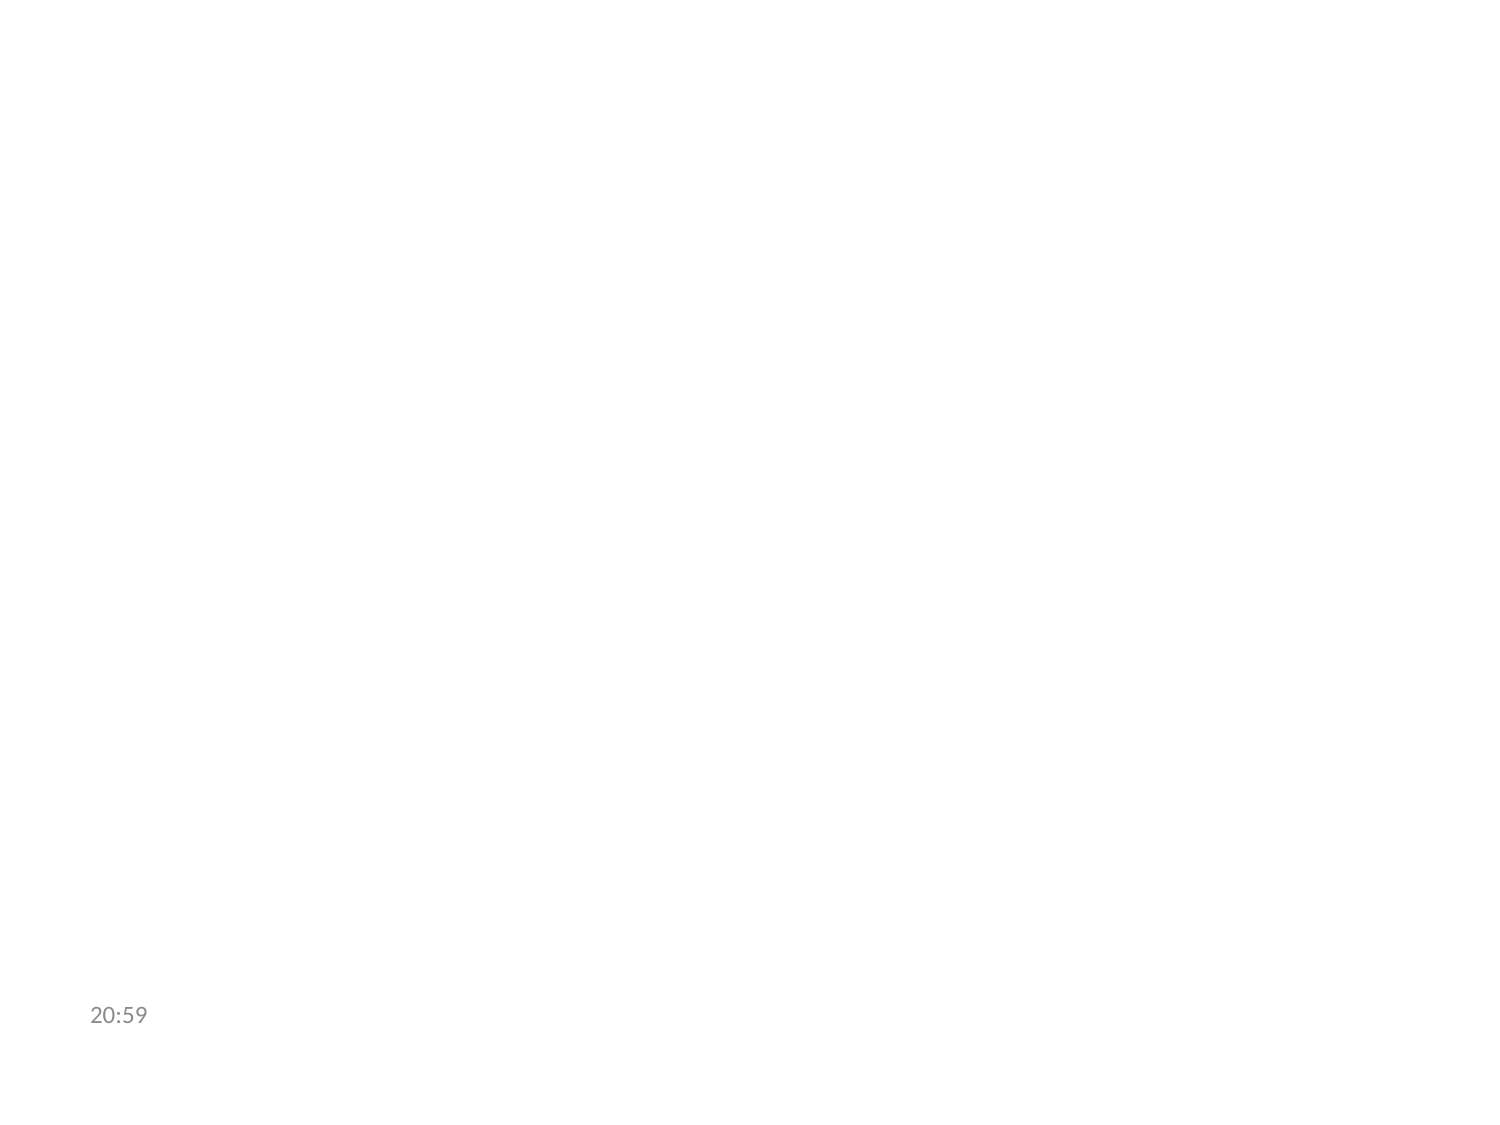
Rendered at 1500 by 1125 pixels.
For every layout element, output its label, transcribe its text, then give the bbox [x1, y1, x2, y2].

text_box 15:35 [75, 983, 425, 1044]
